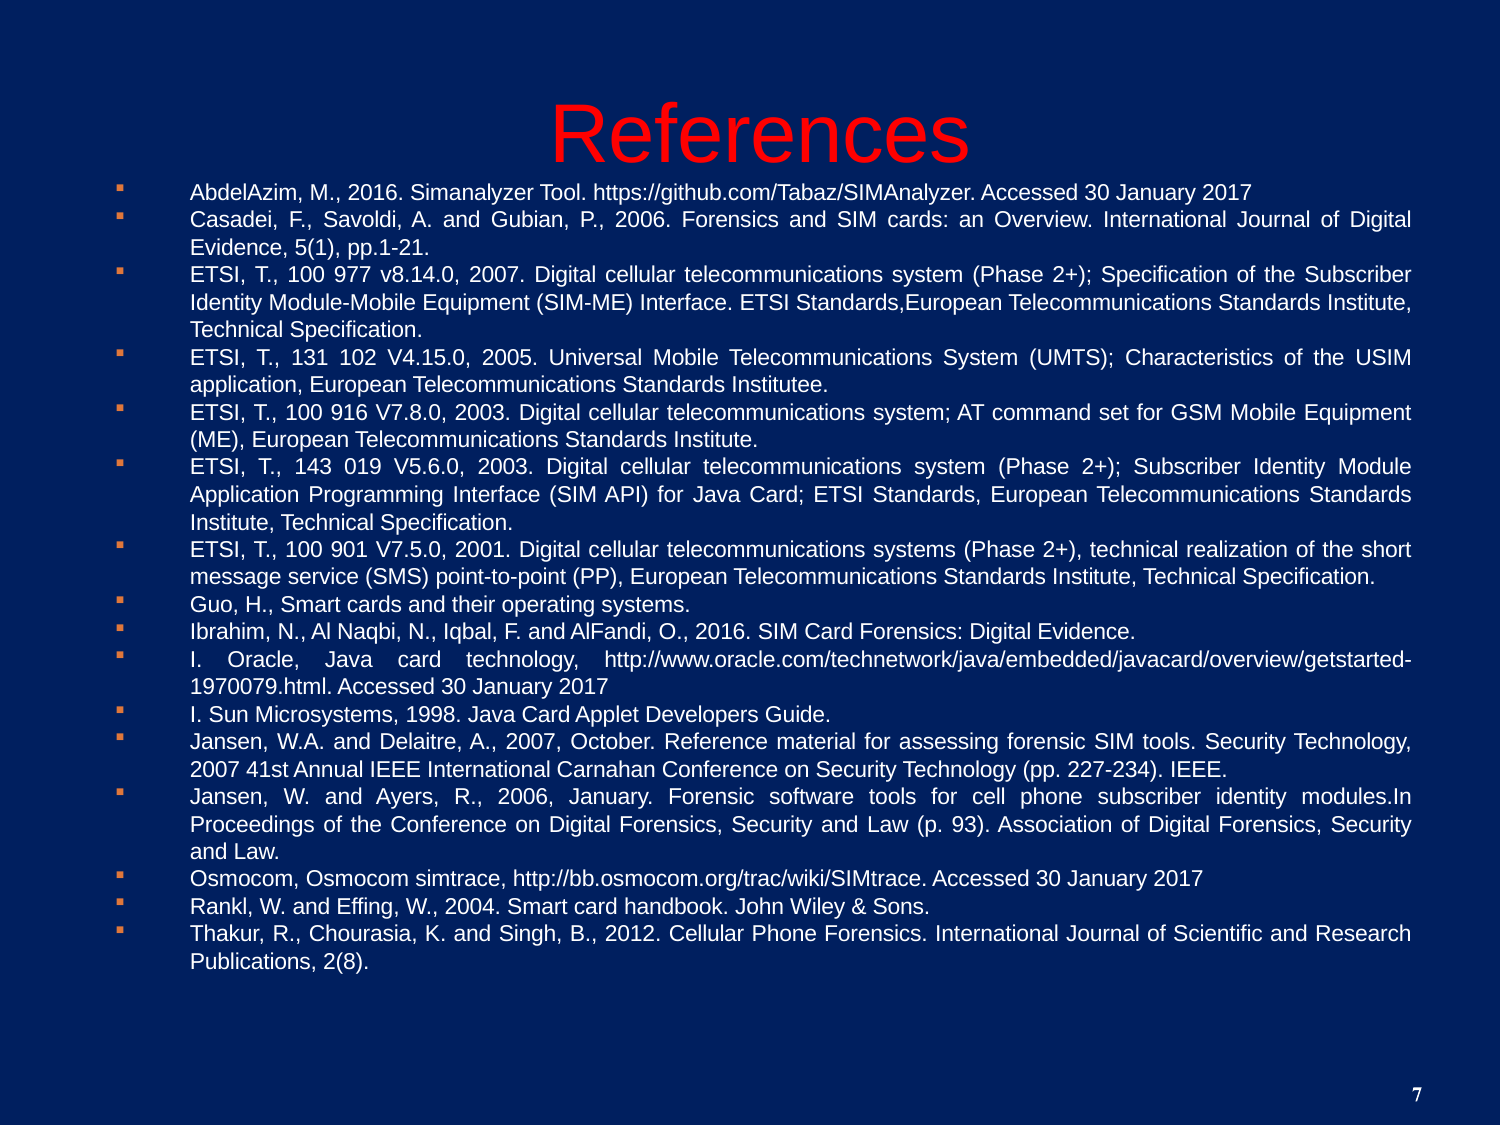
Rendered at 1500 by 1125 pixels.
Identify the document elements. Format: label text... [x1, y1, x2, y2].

title References [44, 53, 1456, 267]
text_box AbdelAzim, M., 2016. Simanalyzer Tool. https://github.com/Tabaz/SIMAnalyzer. Accessed 30 January 2017 Casadei, F., Savoldi, A. and Gubian, P., 2006. Forensics and SIM cards: an Overview. International Journal of Digital Evidence, 5(1), pp.1-21. ETSI, T., 100 977 v8.14.0, 2007. Digital cellular telecommunications system (Phase 2+); Specification of the Subscriber Identity Module-Mobile Equipment (SIM-ME) Interface. ETSI Standards,European Telecommunications Standards Institute, Technical Specification. ETSI, T., 131 102 V4.15.0, 2005. Universal Mobile Telecommunications System (UMTS); Characteristics of the USIM application, European Telecommunications Standards Institutee. ETSI, T., 100 916 V7.8.0, 2003. Digital cellular telecommunications system; AT command set for GSM Mobile Equipment (ME), European Telecommunications Standards Institute. ETSI, T., 143 019 V5.6.0, 2003. Digital cellular telecommunications system (Phase 2+); Subscriber Identity Module Application Programming Interface (SIM API) for Java Card; ETSI Standards, European Telecommunications Standards Institute, Technical Specification. ETSI, T., 100 901 V7.5.0, 2001. Digital cellular telecommunications systems (Phase 2+), technical realization of the short message service (SMS) point-to-point (PP), European Telecommunications Standards Institute, Technical Specification. Guo, H., Smart cards and their operating systems. Ibrahim, N., Al Naqbi, N., Iqbal, F. and AlFandi, O., 2016. SIM Card Forensics: Digital Evidence. I. Oracle, Java card technology, http://www.oracle.com/technetwork/java/embedded/javacard/overview/getstarted-1970079.html. Accessed 30 January 2017 I. Sun Microsystems, 1998. Java Card Applet Developers Guide. Jansen, W.A. and Delaitre, A., 2007, October. Reference material for assessing forensic SIM tools. Security Technology, 2007 41st Annual IEEE International Carnahan Conference on Security Technology (pp. 227-234). IEEE. Jansen, W. and Ayers, R., 2006, January. Forensic software tools for cell phone subscriber identity modules.In Proceedings of the Conference on Digital Forensics, Security and Law (p. 93). Association of Digital Forensics, Security and Law. Osmocom, Osmocom simtrace, http://bb.osmocom.org/trac/wiki/SIMtrace. Accessed 30 January 2017 Rankl, W. and Effing, W., 2004. Smart card handbook. John Wiley & Sons. Thakur, R., Chourasia, K. and Singh, B., 2012. Cellular Phone Forensics. International Journal of Scientific and Research Publications, 2(8). [37, 177, 1413, 974]
text_box [1412, 1087, 1422, 1102]
